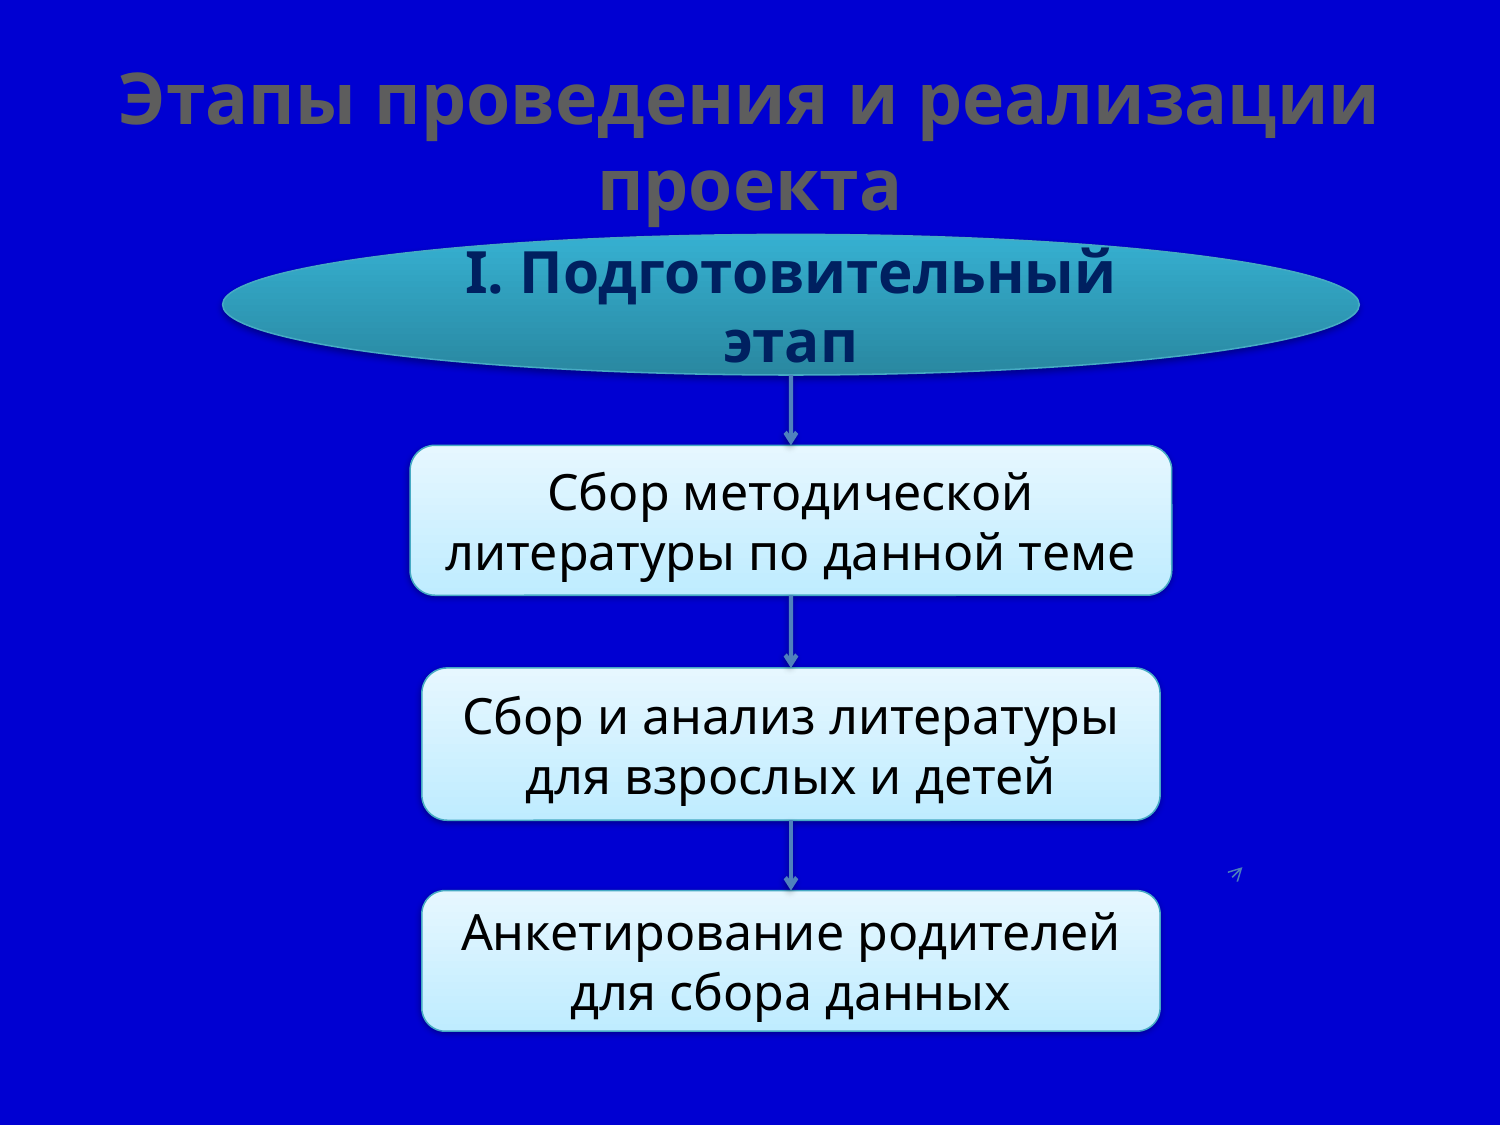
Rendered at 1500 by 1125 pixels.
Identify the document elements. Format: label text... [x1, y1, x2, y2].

text_box I. Подготовительный этап [221, 233, 1361, 376]
text_box Сбор и анализ литературы для взрослых и детей [421, 667, 1161, 822]
text_box Анкетирование родителей для сбора данных [421, 889, 1161, 1032]
text_box Сбор методической литературы по данной теме [409, 444, 1173, 597]
title Этапы проведения и реализации проекта [74, 44, 1426, 233]
